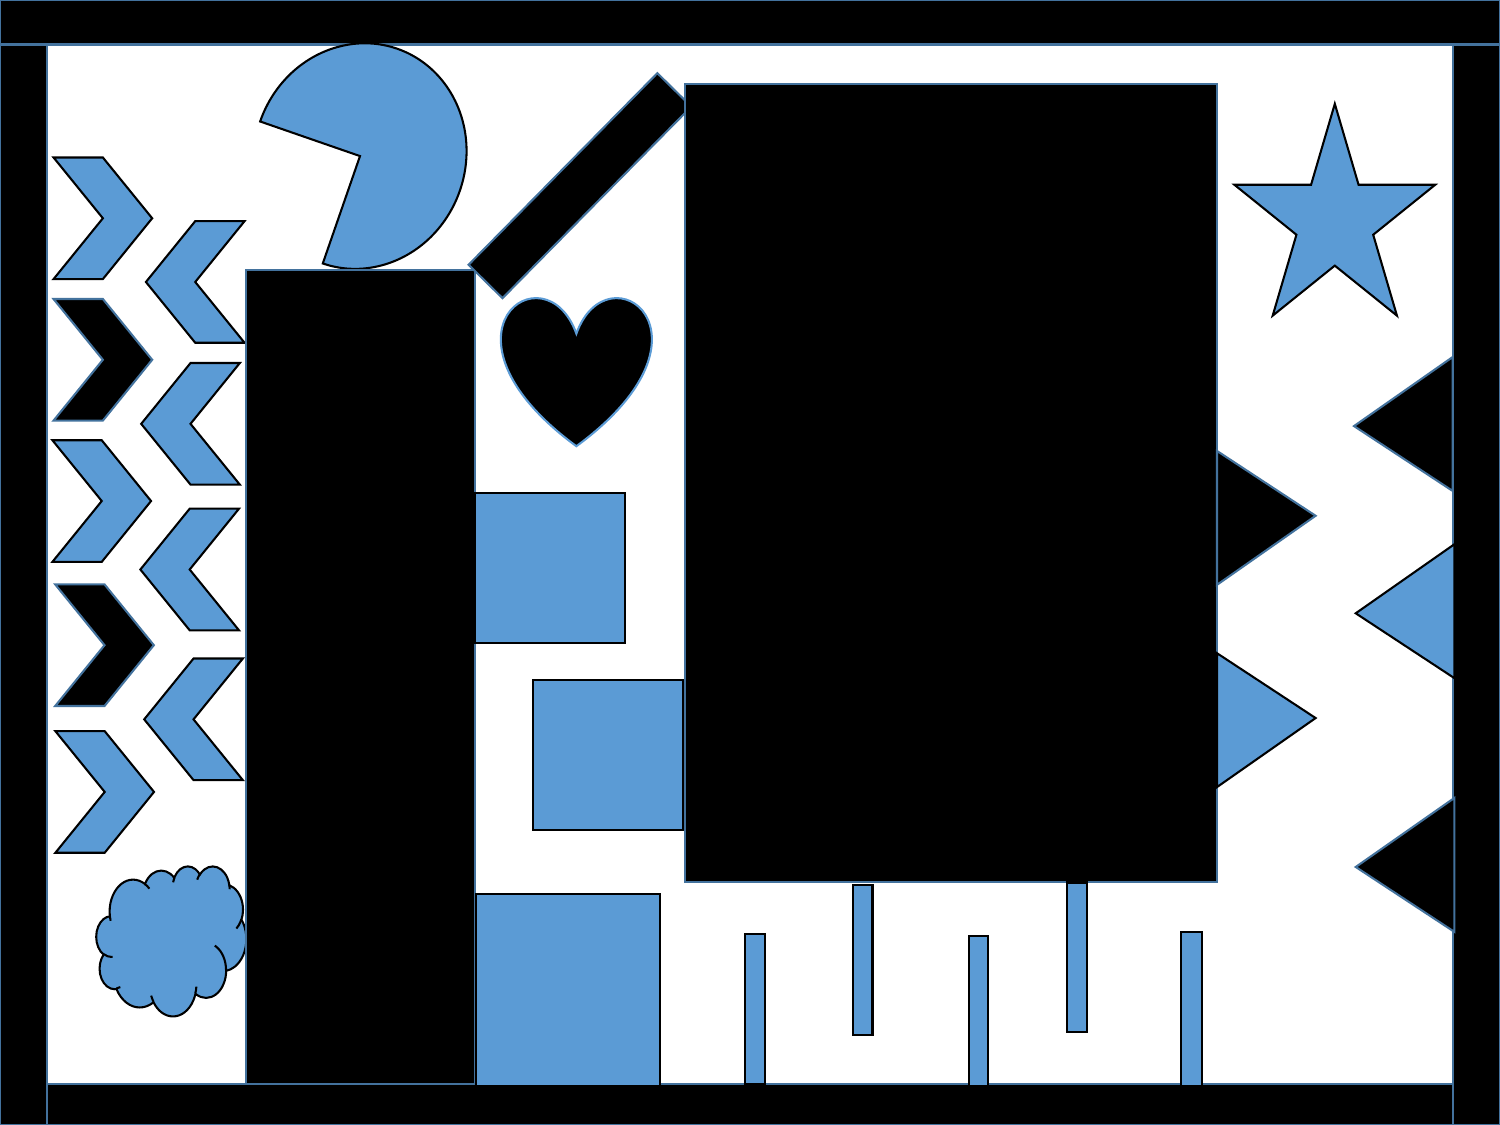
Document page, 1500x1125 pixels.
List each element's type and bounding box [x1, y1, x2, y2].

text_box [467, 71, 684, 300]
text_box [50, 439, 153, 563]
text_box [1353, 542, 1456, 681]
text_box [532, 679, 684, 831]
text_box [51, 297, 154, 422]
text_box [1353, 795, 1456, 934]
text_box [968, 935, 989, 1087]
text_box [1215, 449, 1318, 587]
text_box [53, 583, 156, 708]
text_box [142, 657, 245, 782]
text_box [499, 297, 653, 448]
text_box [245, 269, 476, 1085]
text_box [51, 156, 154, 281]
text_box [1066, 881, 1088, 1033]
text_box [46, 1083, 1454, 1125]
text_box [1452, 46, 1500, 1125]
text_box [95, 865, 245, 1018]
text_box [144, 220, 247, 344]
text_box [0, 0, 1500, 46]
text_box [1180, 931, 1203, 1087]
text_box [53, 730, 156, 854]
text_box [139, 507, 242, 632]
text_box [852, 884, 874, 1036]
text_box [474, 492, 626, 644]
text_box [258, 42, 468, 269]
text_box [1231, 100, 1439, 319]
text_box [139, 361, 242, 486]
text_box [684, 83, 1218, 883]
text_box [0, 44, 48, 1125]
text_box [744, 933, 766, 1085]
text_box [1215, 651, 1318, 790]
text_box [1352, 355, 1454, 493]
text_box [475, 893, 661, 1087]
